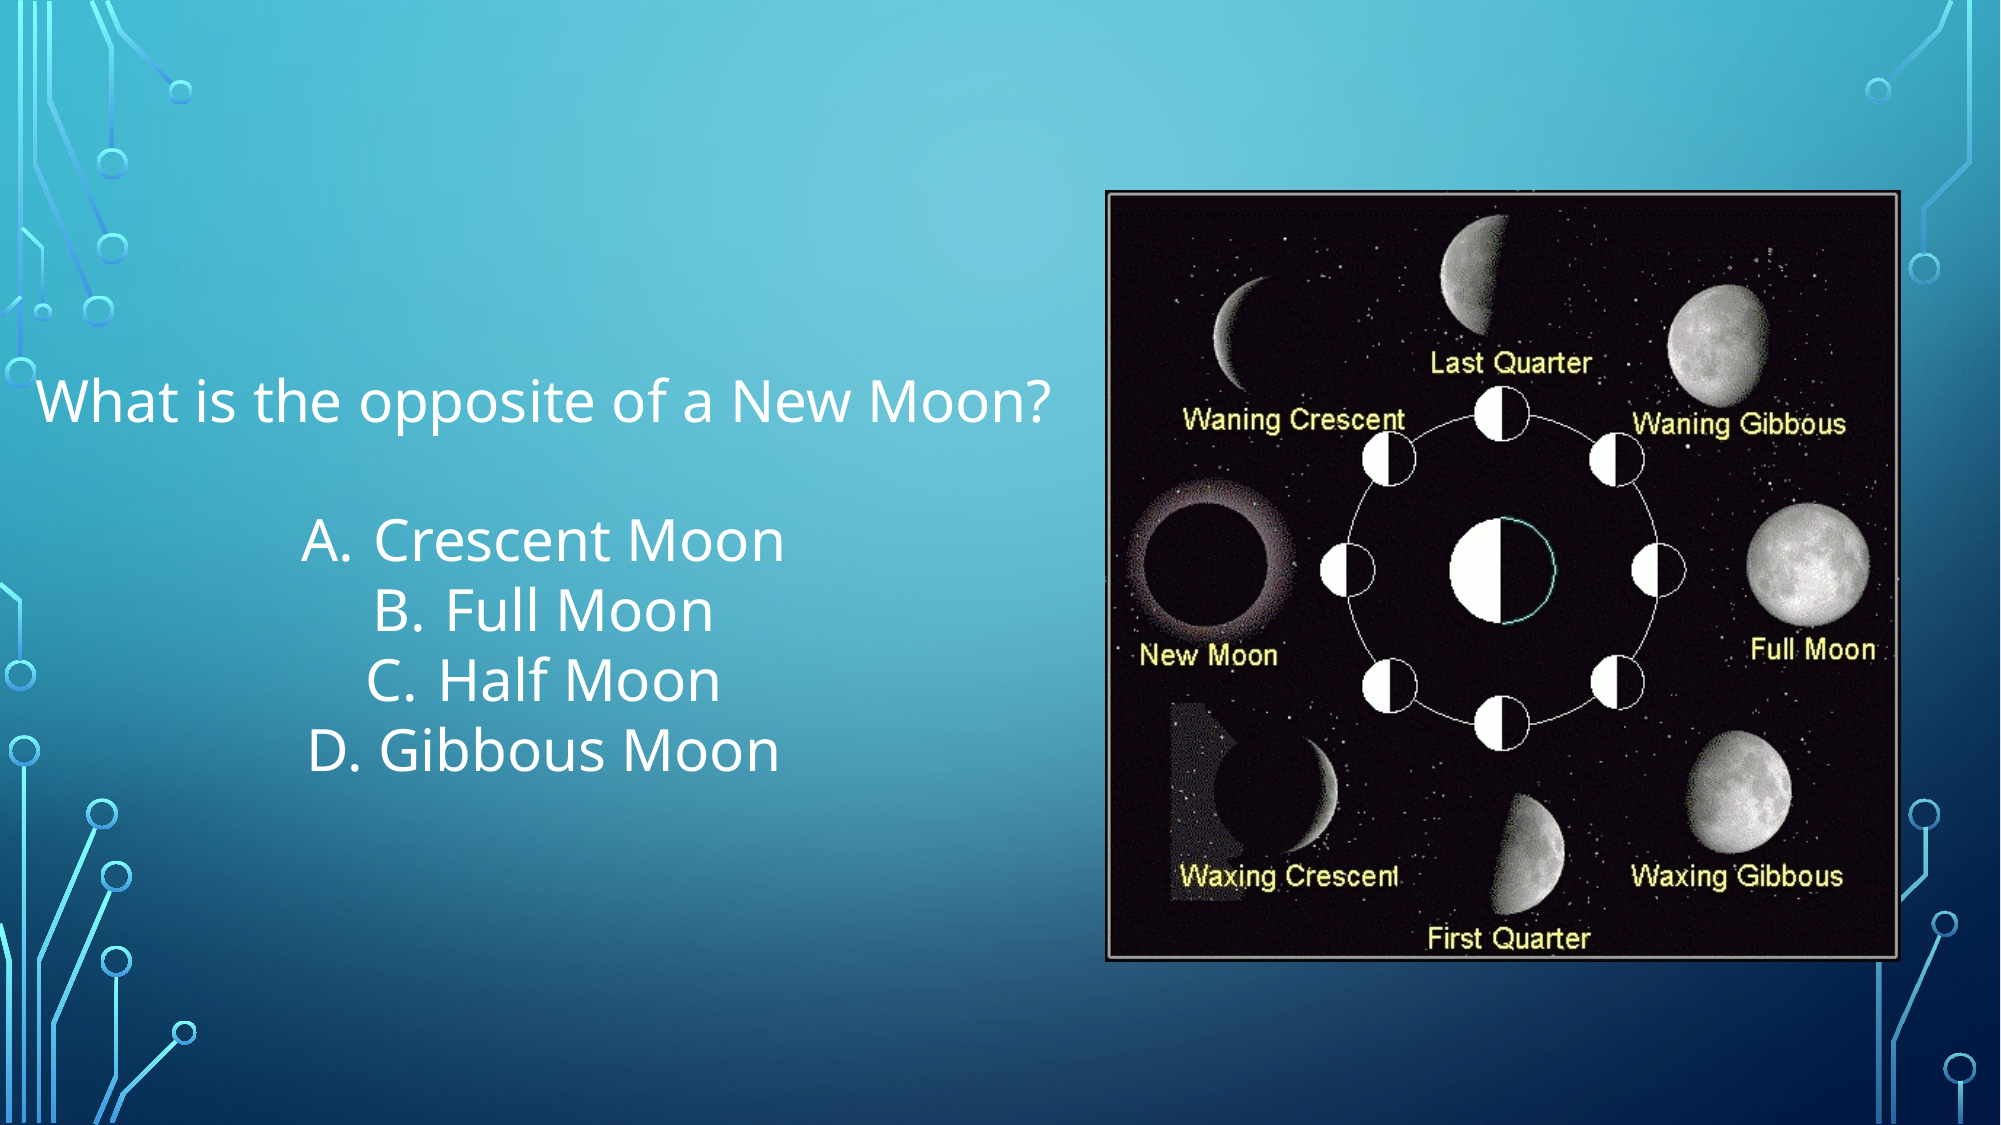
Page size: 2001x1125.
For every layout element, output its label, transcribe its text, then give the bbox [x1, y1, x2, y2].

picture [1105, 190, 1901, 962]
text_box What is the opposite of a New Moon? Crescent Moon Full Moon Half Moon Gibbous Moon [0, 356, 1088, 791]
